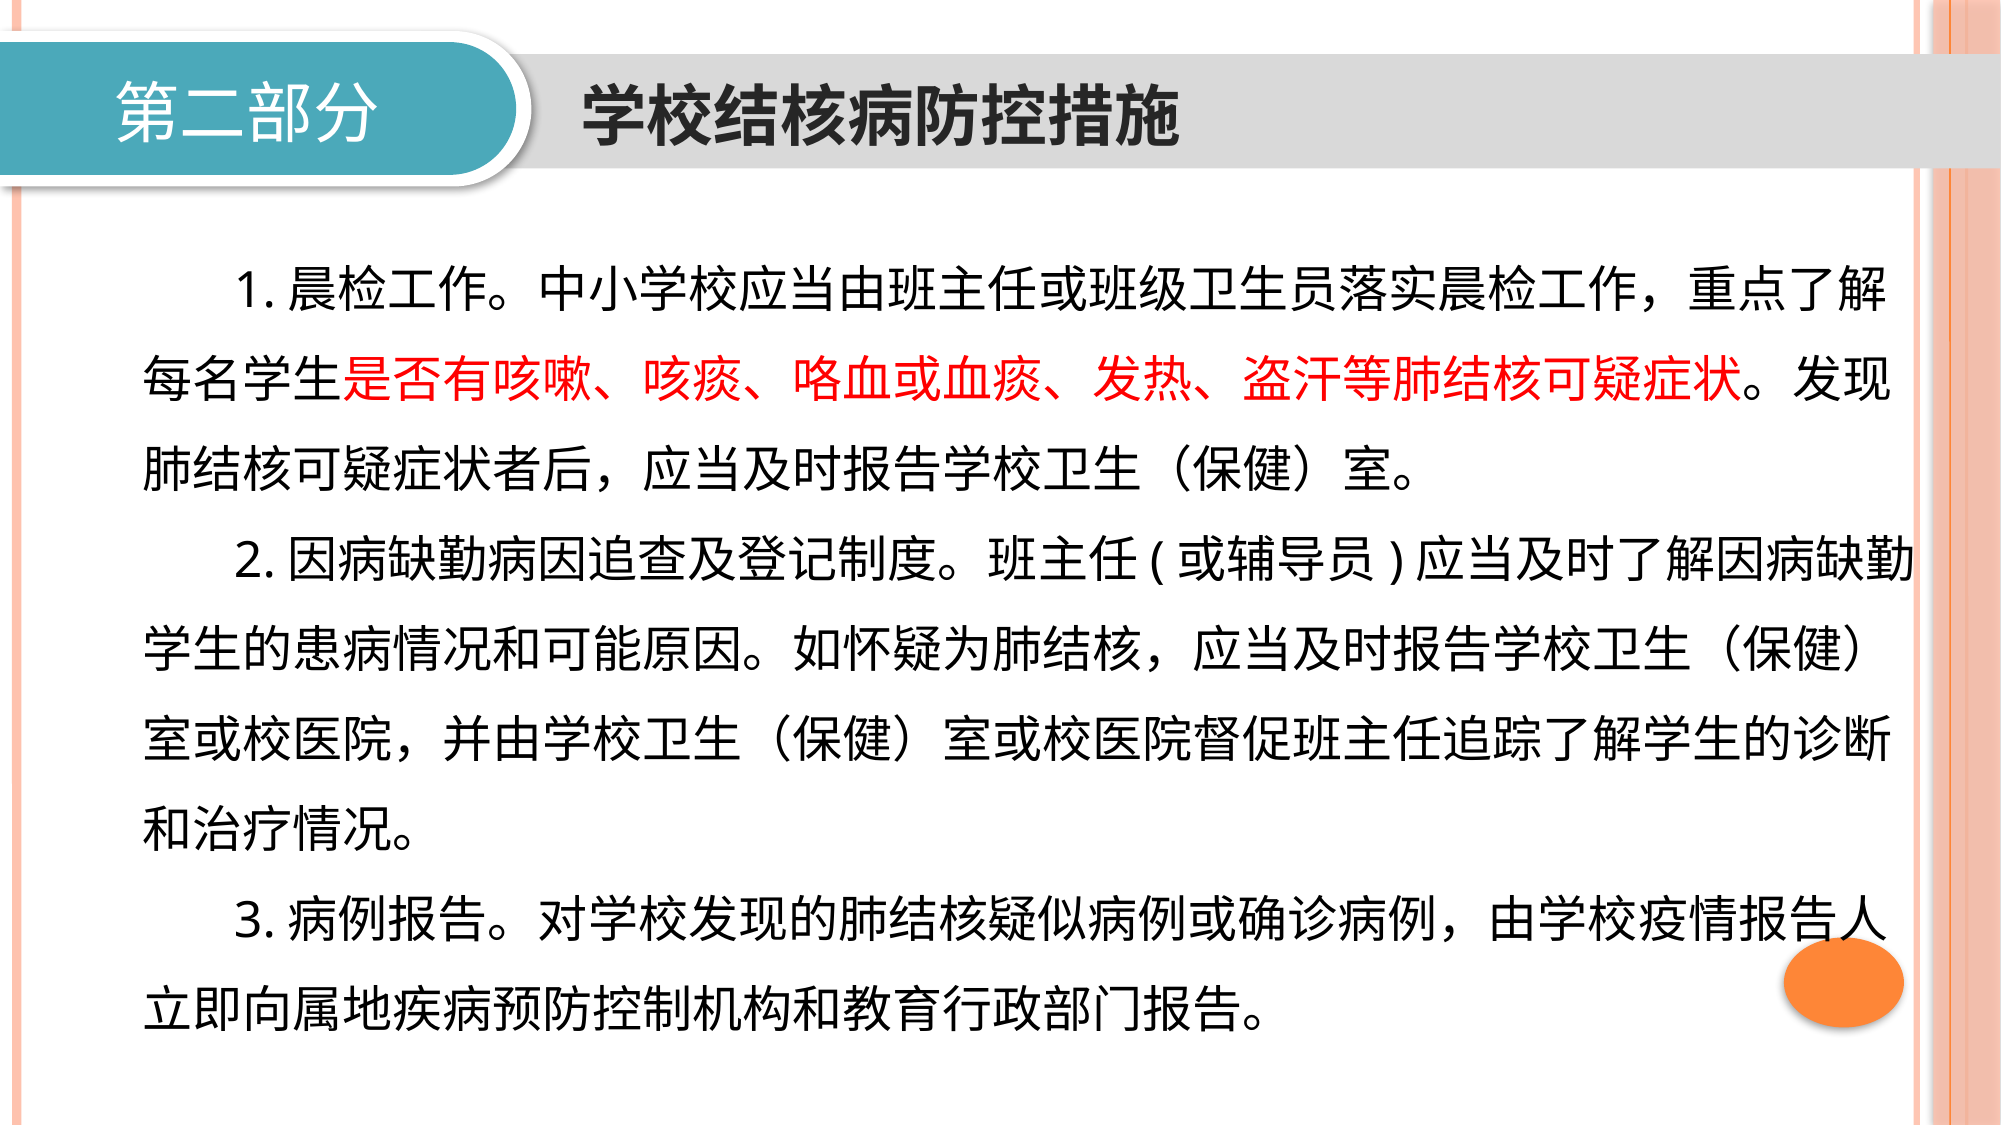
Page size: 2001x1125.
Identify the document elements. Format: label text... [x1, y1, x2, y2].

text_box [0, 30, 532, 187]
text_box [538, 52, 2000, 170]
text_box 学校结核病防控措施 [565, 66, 1621, 162]
text_box 1.晨检工作。中小学校应当由班主任或班级卫生员落实晨检工作，重点了解每名学生是否有咳嗽、咳痰、咯血或血痰、发热、盗汗等肺结核可疑症状。发现肺结核可疑症状者后，应当及时报告学校卫生（保健）室。 2.因病缺勤病因追查及登记制度。班主任(或辅导员)应当及时了解因病缺勤学生的患病情况和可能原因。如怀疑为肺结核，应当及时报告学校卫生（保健）室或校医院，并由学校卫生（保健）室或校医院督促班主任追踪了解学生的诊断和治疗情况。 3.病例报告。对学校发现的肺结核疑似病例或确诊病例，由学校疫情报告人立即向属地疾病预防控制机构和教育行政部门报告。 [128, 219, 1941, 1045]
